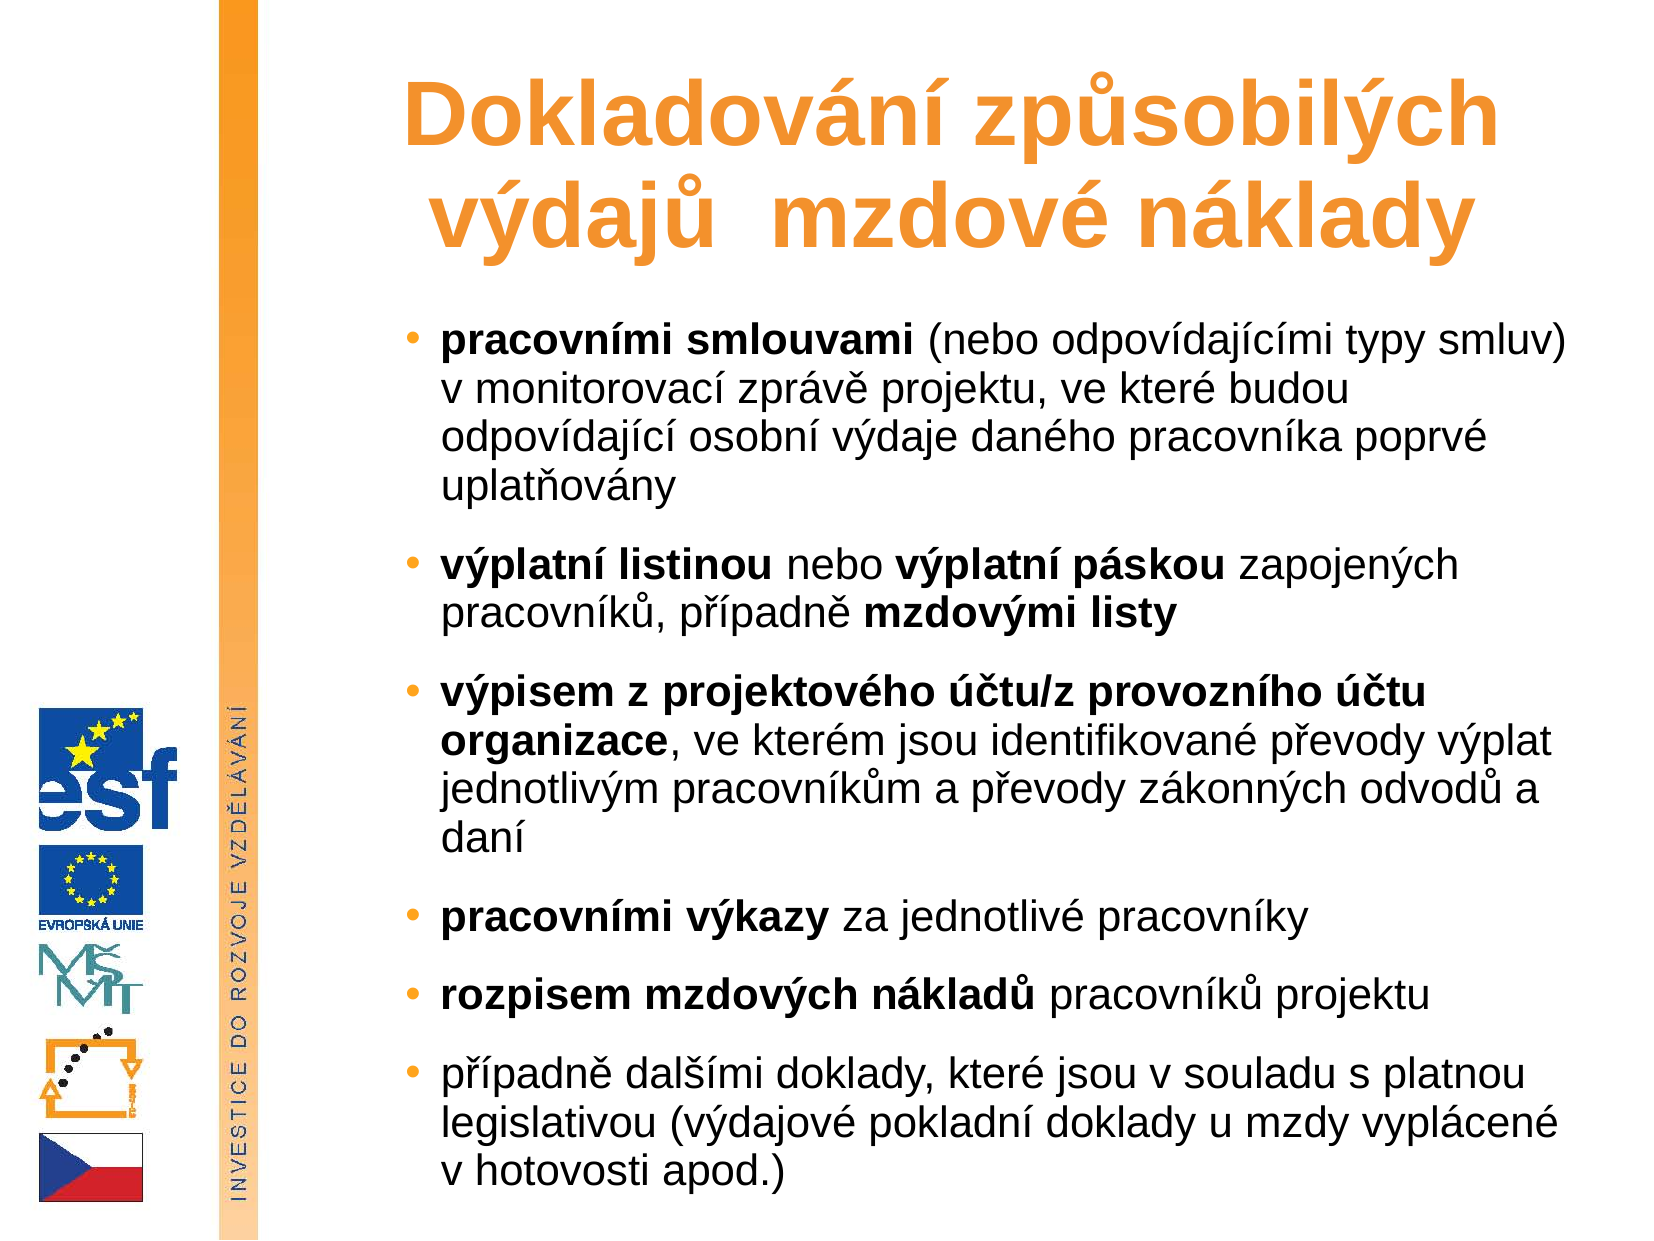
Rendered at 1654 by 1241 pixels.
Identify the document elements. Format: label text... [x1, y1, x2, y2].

list pracovními smlouvami (nebo odpovídajícími typy smluv) v monitorovací zprávě projektu, ve které budou odpovídající osobní výdaje daného pracovníka poprvé uplatňovány výplatní listinou nebo výplatní páskou zapojených pracovníků, případně mzdovými listy výpisem z projektového účtu/z provozního účtu organizace, ve kterém jsou identifikované převody výplat jednotlivým pracovníkům a převody zákonných odvodů a daní pracovními výkazy za jednotlivé pracovníky rozpisem mzdových nákladů pracovníků projektu případně dalšími doklady, které jsou v souladu s platnou legislativou (výdajové pokladní doklady u mzdy vyplácené v hotovosti apod.) [264, 315, 1589, 1195]
title Dokladování způsobilých výdajů mzdové náklady [252, 69, 1654, 269]
picture [0, 0, 1654, 1240]
